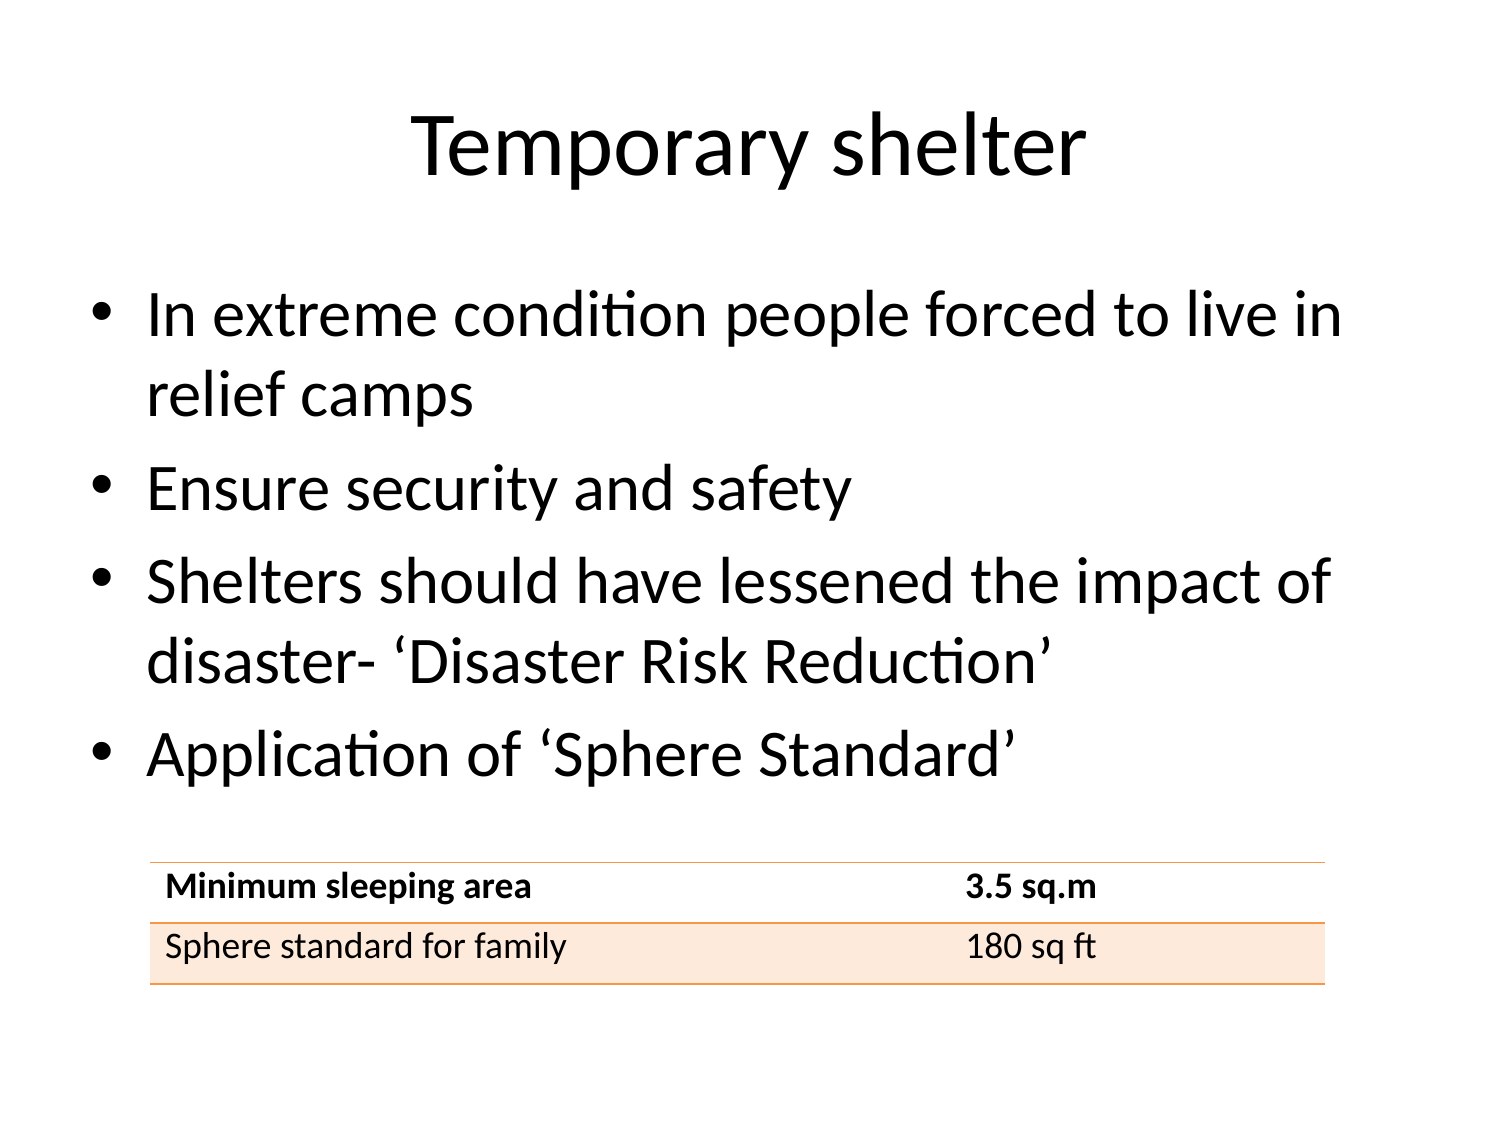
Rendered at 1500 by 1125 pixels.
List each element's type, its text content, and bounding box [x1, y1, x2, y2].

table_cell Sphere standard for family [150, 924, 737, 983]
table_header Minimum sleeping area [150, 863, 737, 922]
list In extreme condition people forced to live in relief camps Ensure security and safety Shelters should have lessened the impact of disaster- ‘Disaster Risk Reduction’ Application of ‘Sphere Standard’ [75, 262, 1425, 1005]
table_header 3.5 sq.m [737, 863, 1325, 922]
table_cell 180 sq ft [737, 924, 1325, 983]
title Temporary shelter [75, 45, 1425, 233]
